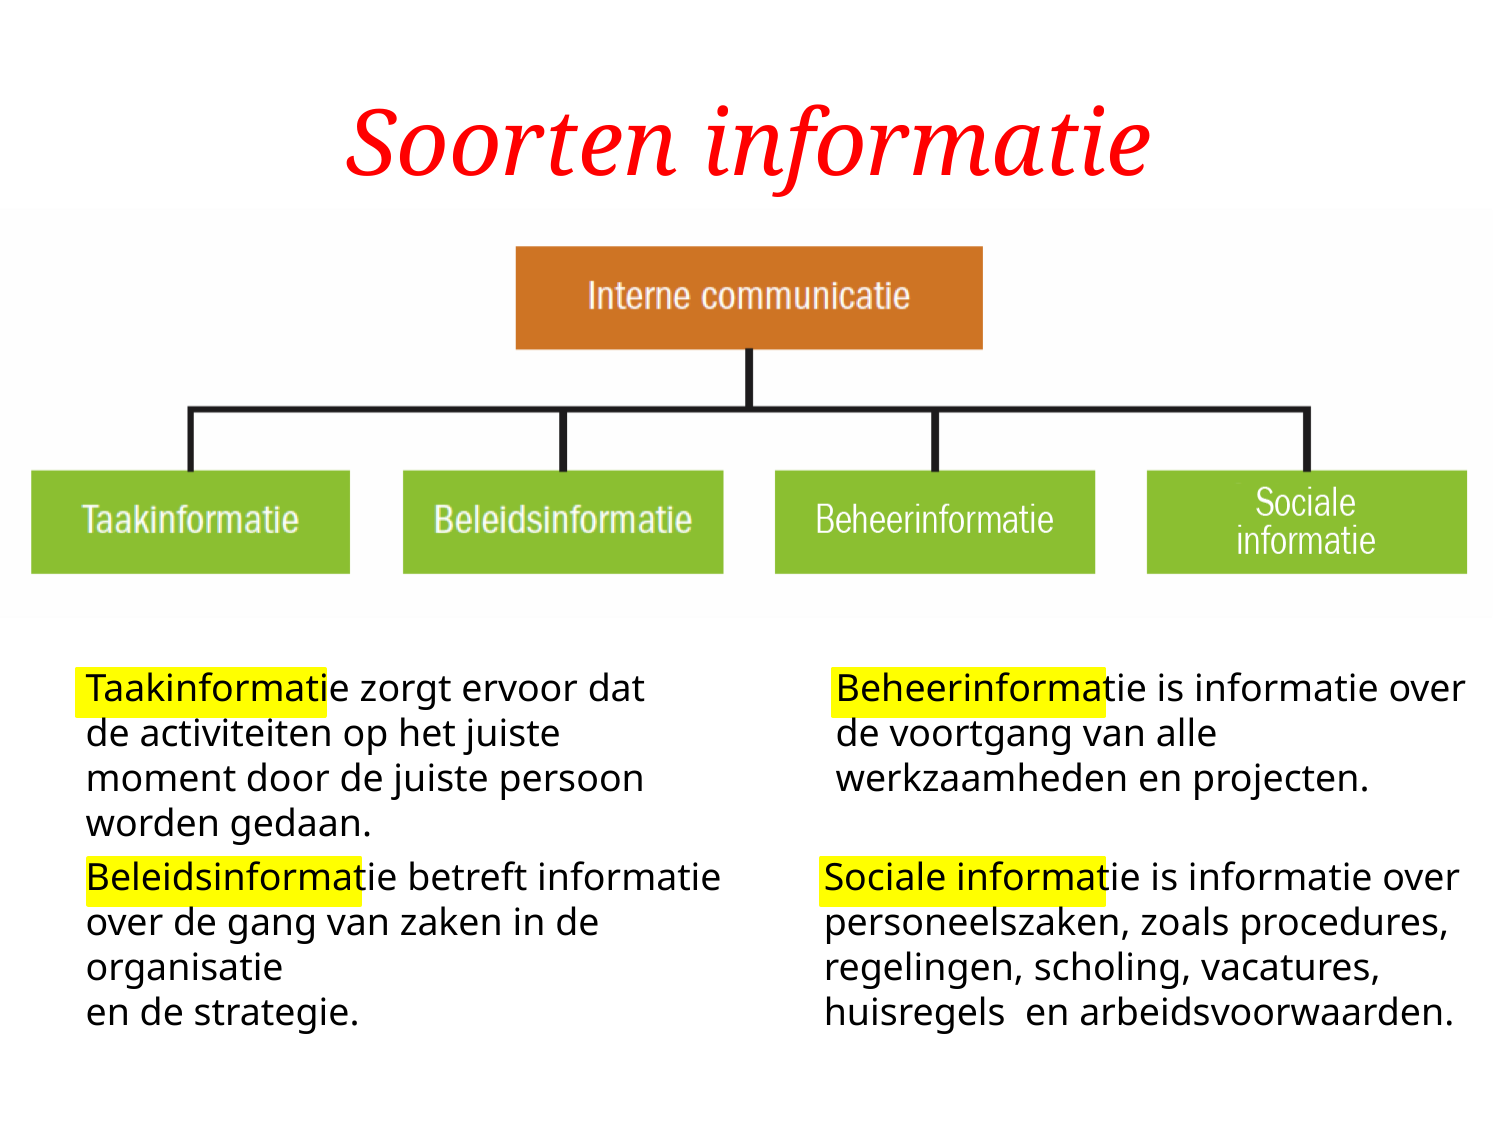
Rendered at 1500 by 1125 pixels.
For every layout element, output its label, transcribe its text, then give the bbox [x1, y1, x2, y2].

text_box Taakinformatie zorgt ervoor dat de activiteiten op het juiste moment door de juiste persoon worden gedaan. [70, 656, 709, 845]
text_box Beheerinformatie is informatie over de voortgang van alle werkzaamheden en projecten. [820, 656, 1483, 807]
title Soorten informatie [75, 45, 1425, 206]
picture [0, 207, 1494, 618]
text_box Sociale informatie is informatie over personeelszaken, zoals procedures, regelingen, scholing, vacatures, huisregels en arbeidsvoorwaarden. [808, 845, 1500, 1041]
text_box Beleidsinformatie betreft informatie over de gang van zaken in de organisatie en de strategie. [70, 845, 745, 1041]
